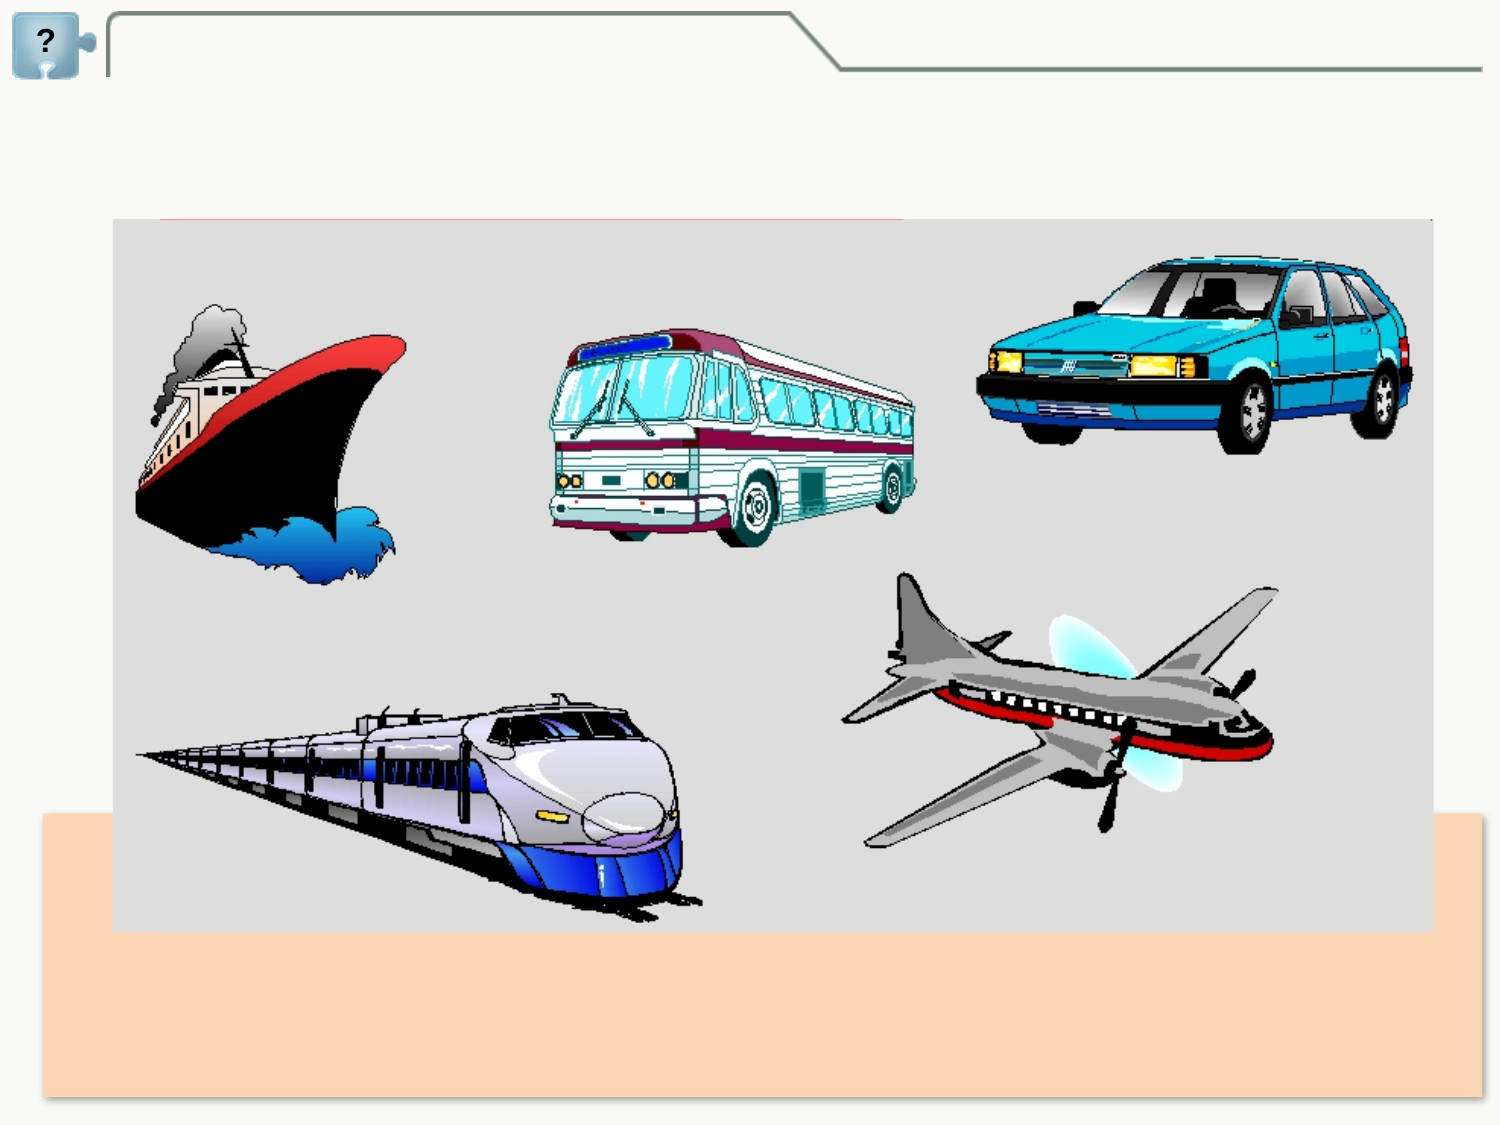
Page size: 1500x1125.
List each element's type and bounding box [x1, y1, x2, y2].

picture [105, 11, 1483, 77]
text_box [41, 811, 1484, 1099]
picture [112, 219, 1434, 933]
text_box [11, 11, 98, 81]
